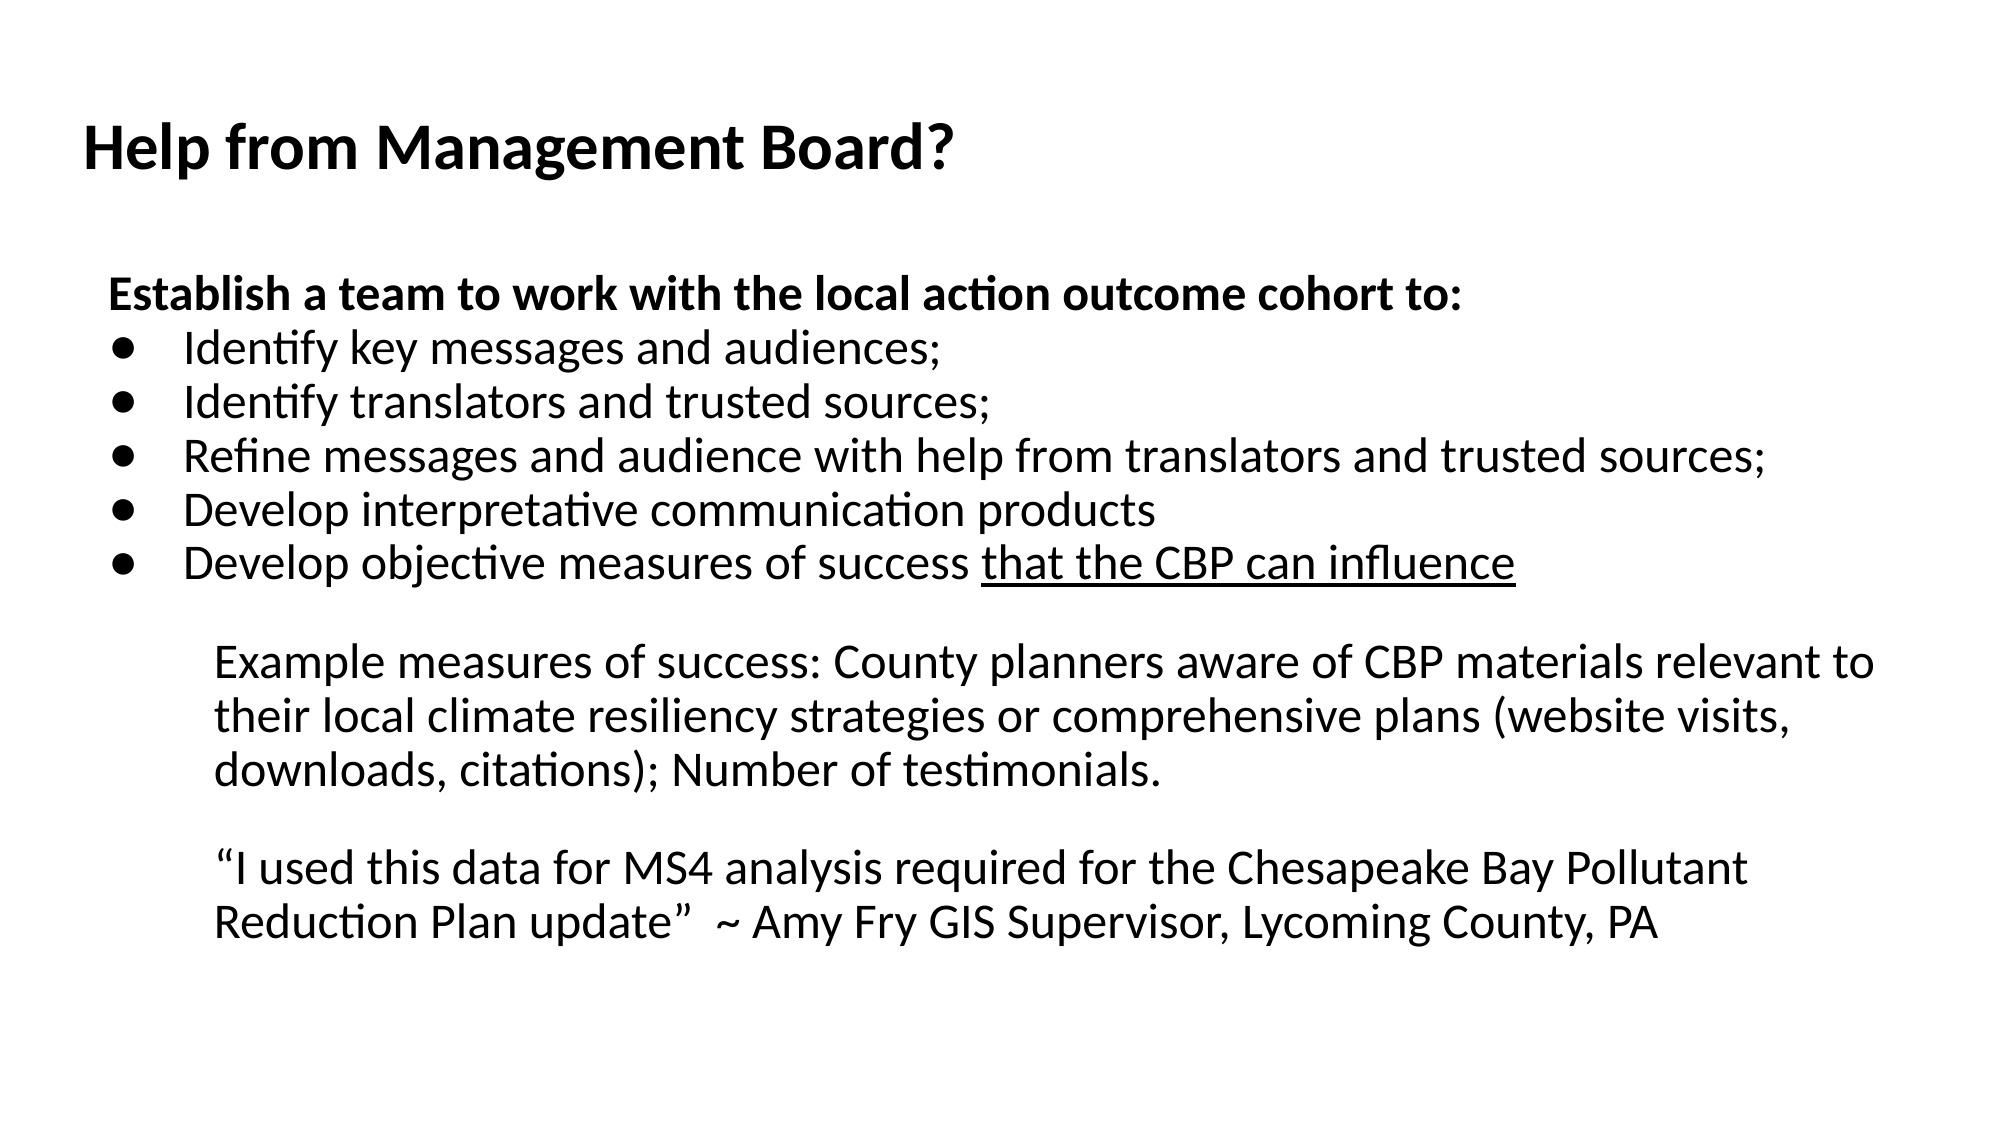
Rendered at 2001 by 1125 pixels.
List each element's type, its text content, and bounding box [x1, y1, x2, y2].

list Establish a team to work with the local action outcome cohort to: Identify key messages and audiences; Identify translators and trusted sources; Refine messages and audience with help from translators and trusted sources; Develop interpretative communication products Develop objective measures of success that the CBP can influence Example measures of success: County planners aware of CBP materials relevant to their local climate resiliency strategies or comprehensive plans (website visits, downloads, citations); Number of testimonials. “I used this data for MS4 analysis required for the Chesapeake Bay Pollutant Reduction Plan update” ~ Amy Fry GIS Supervisor, Lycoming County, PA [68, 252, 1932, 1000]
title Help from Management Board? [68, 97, 1932, 223]
